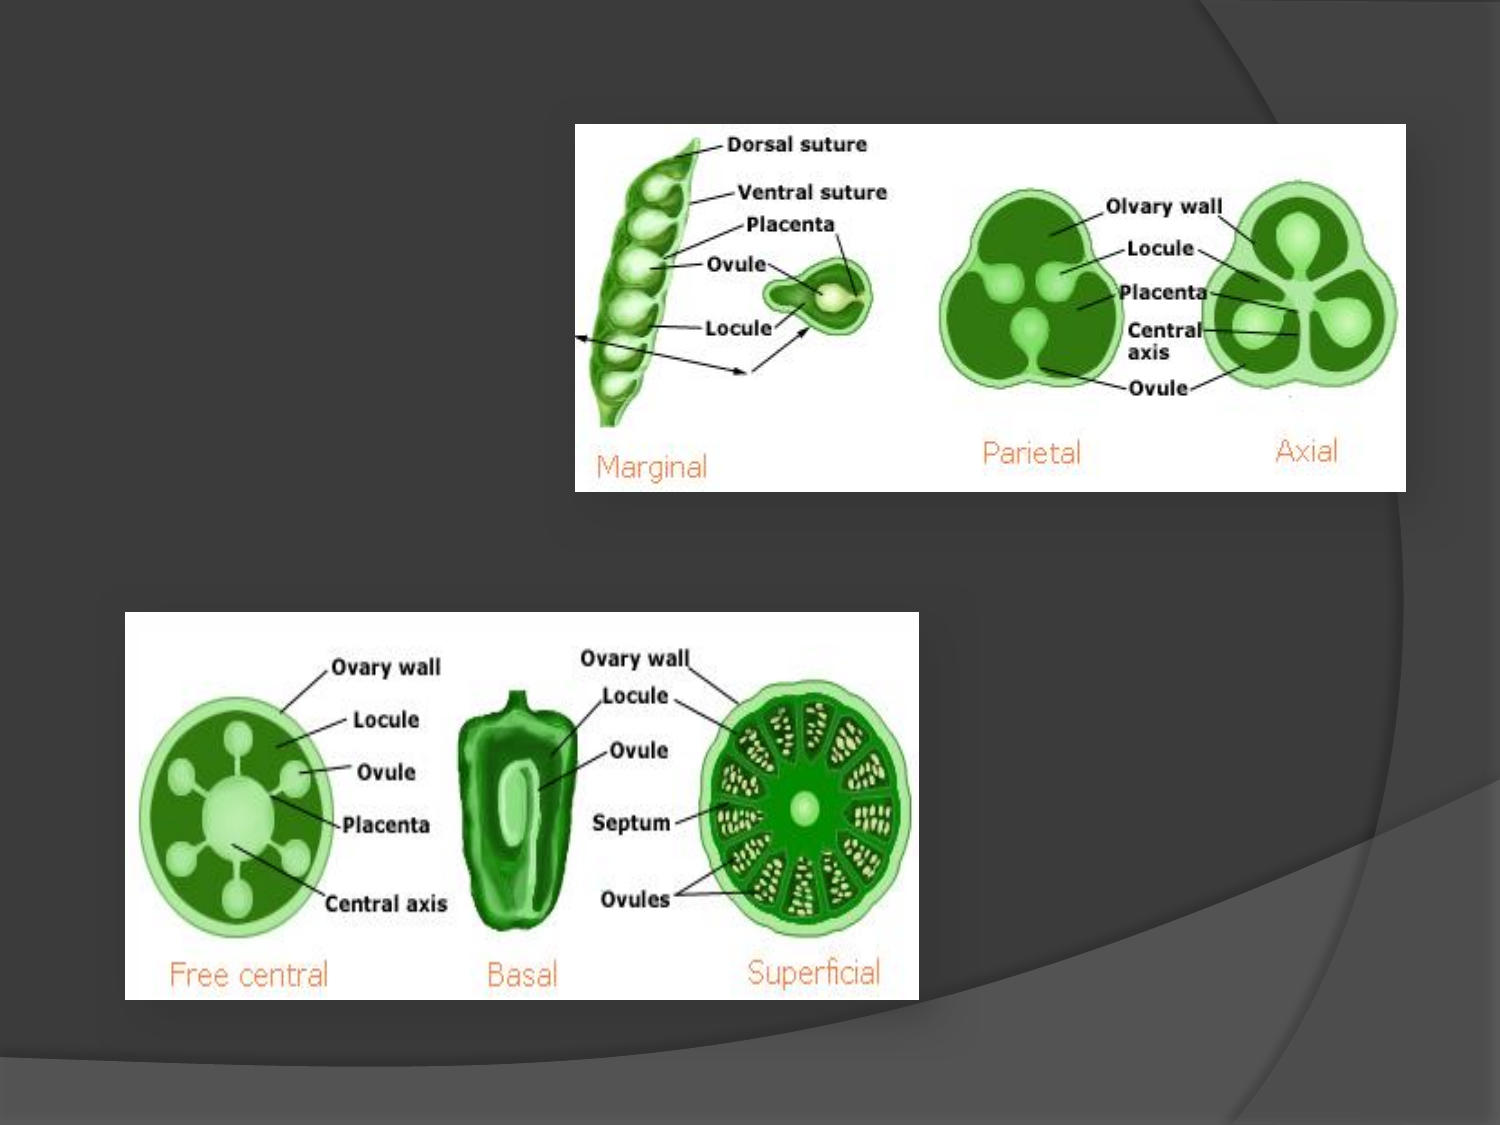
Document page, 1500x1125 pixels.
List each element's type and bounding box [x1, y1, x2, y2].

picture [124, 612, 919, 1001]
picture [574, 124, 1406, 492]
